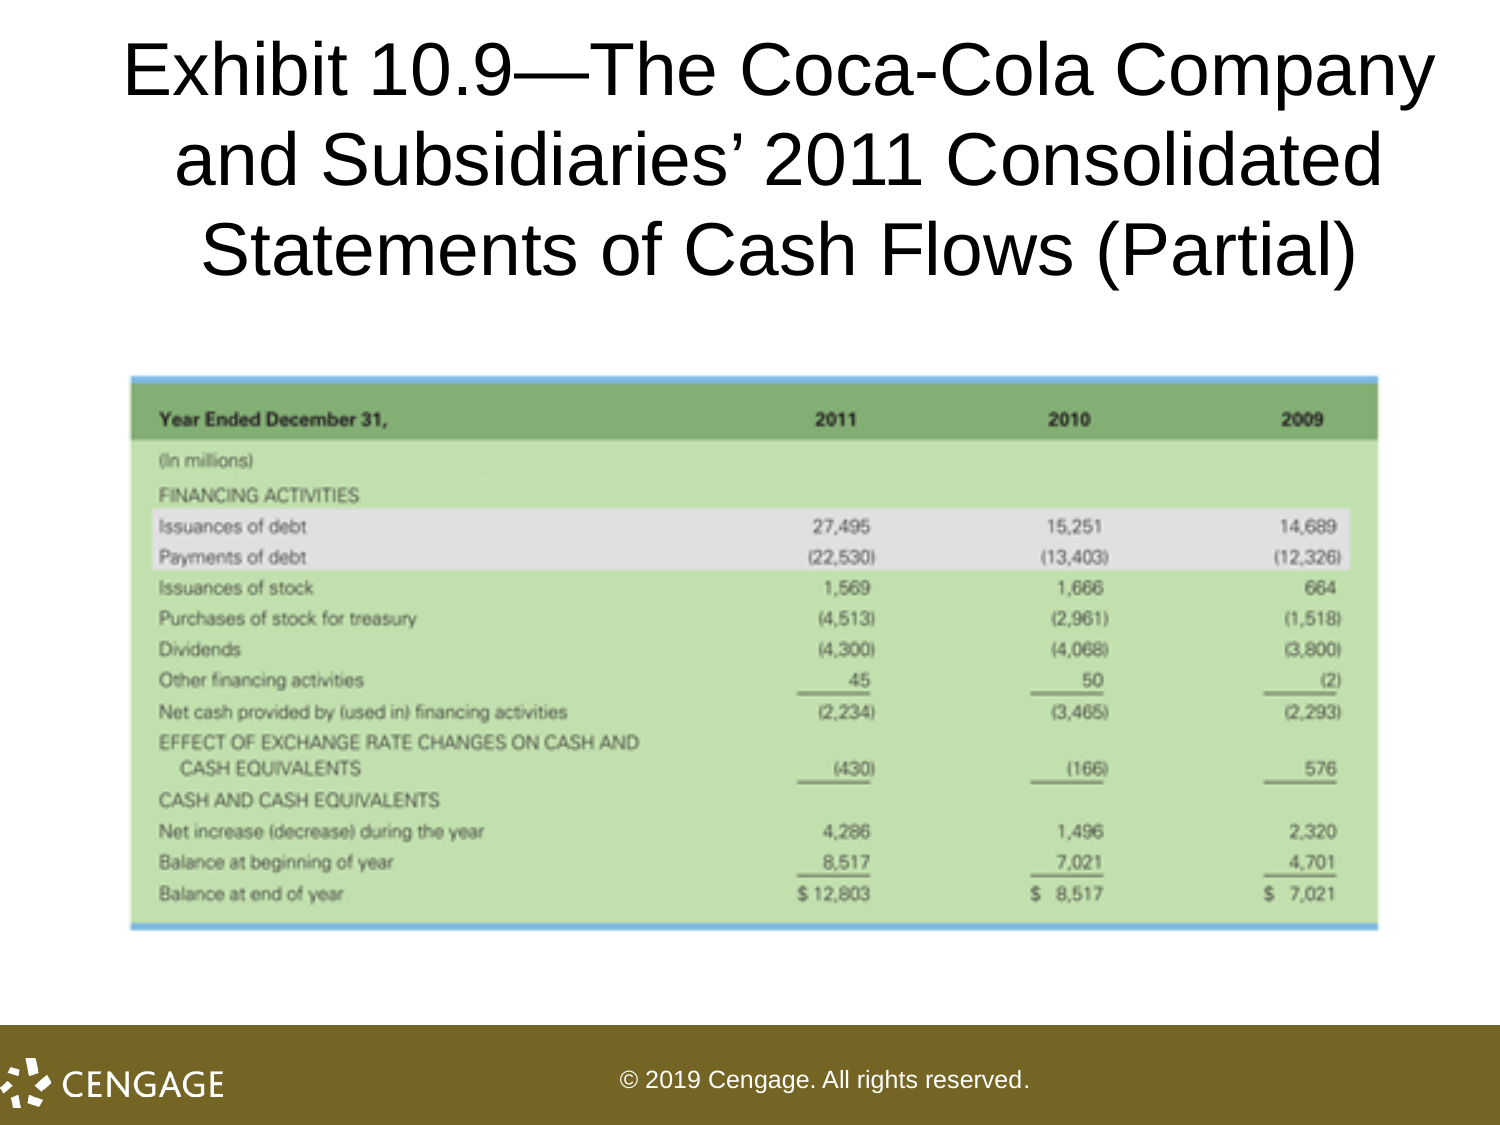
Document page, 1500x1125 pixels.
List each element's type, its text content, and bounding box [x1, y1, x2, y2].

picture [0, 1058, 223, 1108]
picture [106, 349, 1404, 964]
title Exhibit 10.9—The Coca-Cola Company and Subsidiaries’ 2011 Consolidated Statements of Cash Flows (Partial) [85, 28, 1475, 283]
